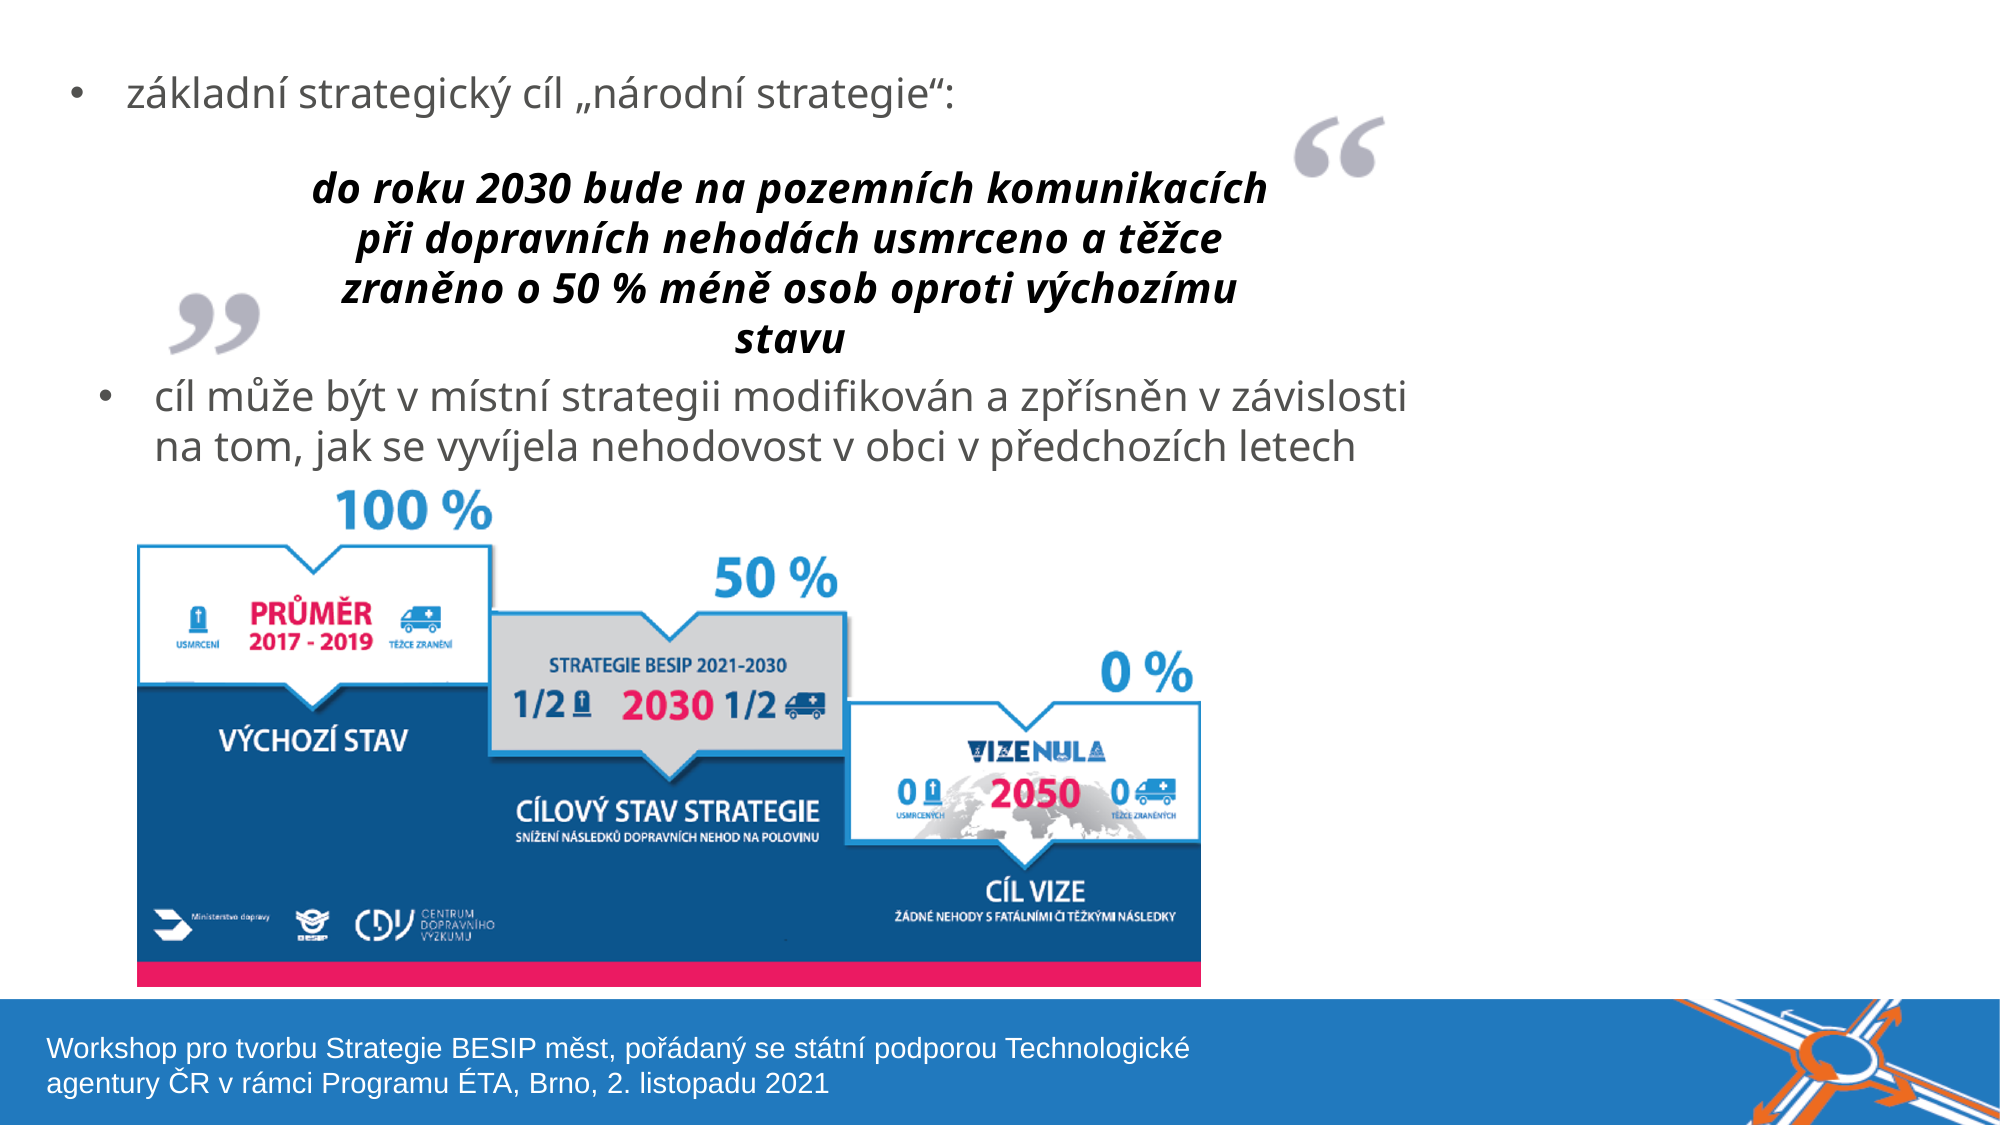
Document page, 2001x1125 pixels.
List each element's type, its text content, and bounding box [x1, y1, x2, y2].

picture [137, 475, 1201, 988]
picture [0, 999, 2000, 1125]
picture [157, 279, 268, 363]
text_box základní strategický cíl „národní strategie“: [54, 59, 1447, 125]
text_box Workshop pro tvorbu Strategie BESIP měst, pořádaný se státní podporou Technologické agentury ČR v rámci Programu ÉTA, Brno, 2. listopadu 2021 [31, 1022, 1257, 1108]
text_box cíl může být v místní strategii modifikován a zpřísněn v závislosti na tom, jak se vyvíjela nehodovost v obci v předchozích letech [83, 362, 1475, 478]
picture [1283, 101, 1394, 184]
text_box do roku 2030 bude na pozemních komunikacích při dopravních nehodách usmrceno a těžce zraněno o 50 % méně osob oproti výchozímu stavu [267, 154, 1314, 362]
